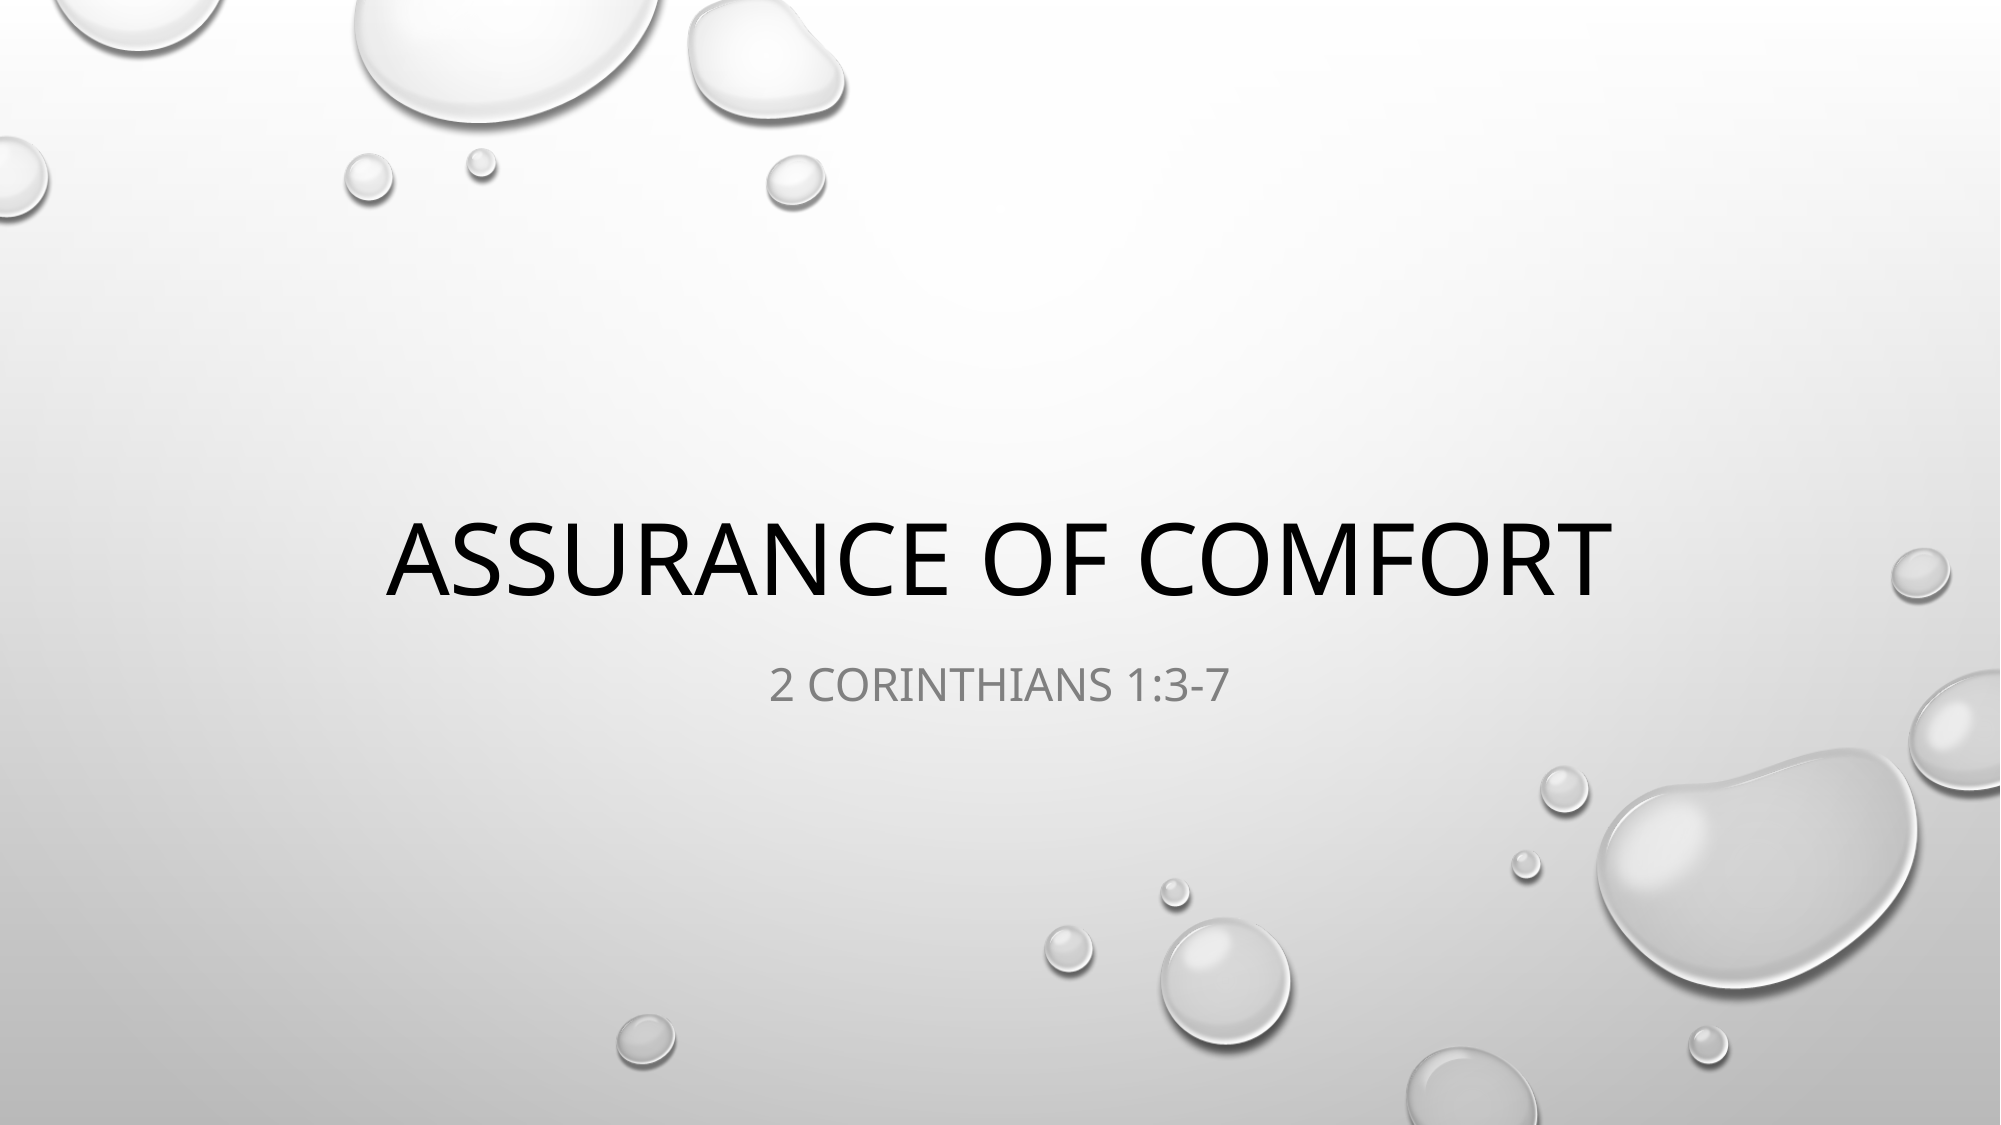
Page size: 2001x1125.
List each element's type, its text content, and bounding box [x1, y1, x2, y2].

picture [0, 0, 2000, 1125]
subtitle 2 Corinthians 1:3-7 [287, 637, 1713, 863]
title Assurance of comfort [287, 213, 1713, 625]
